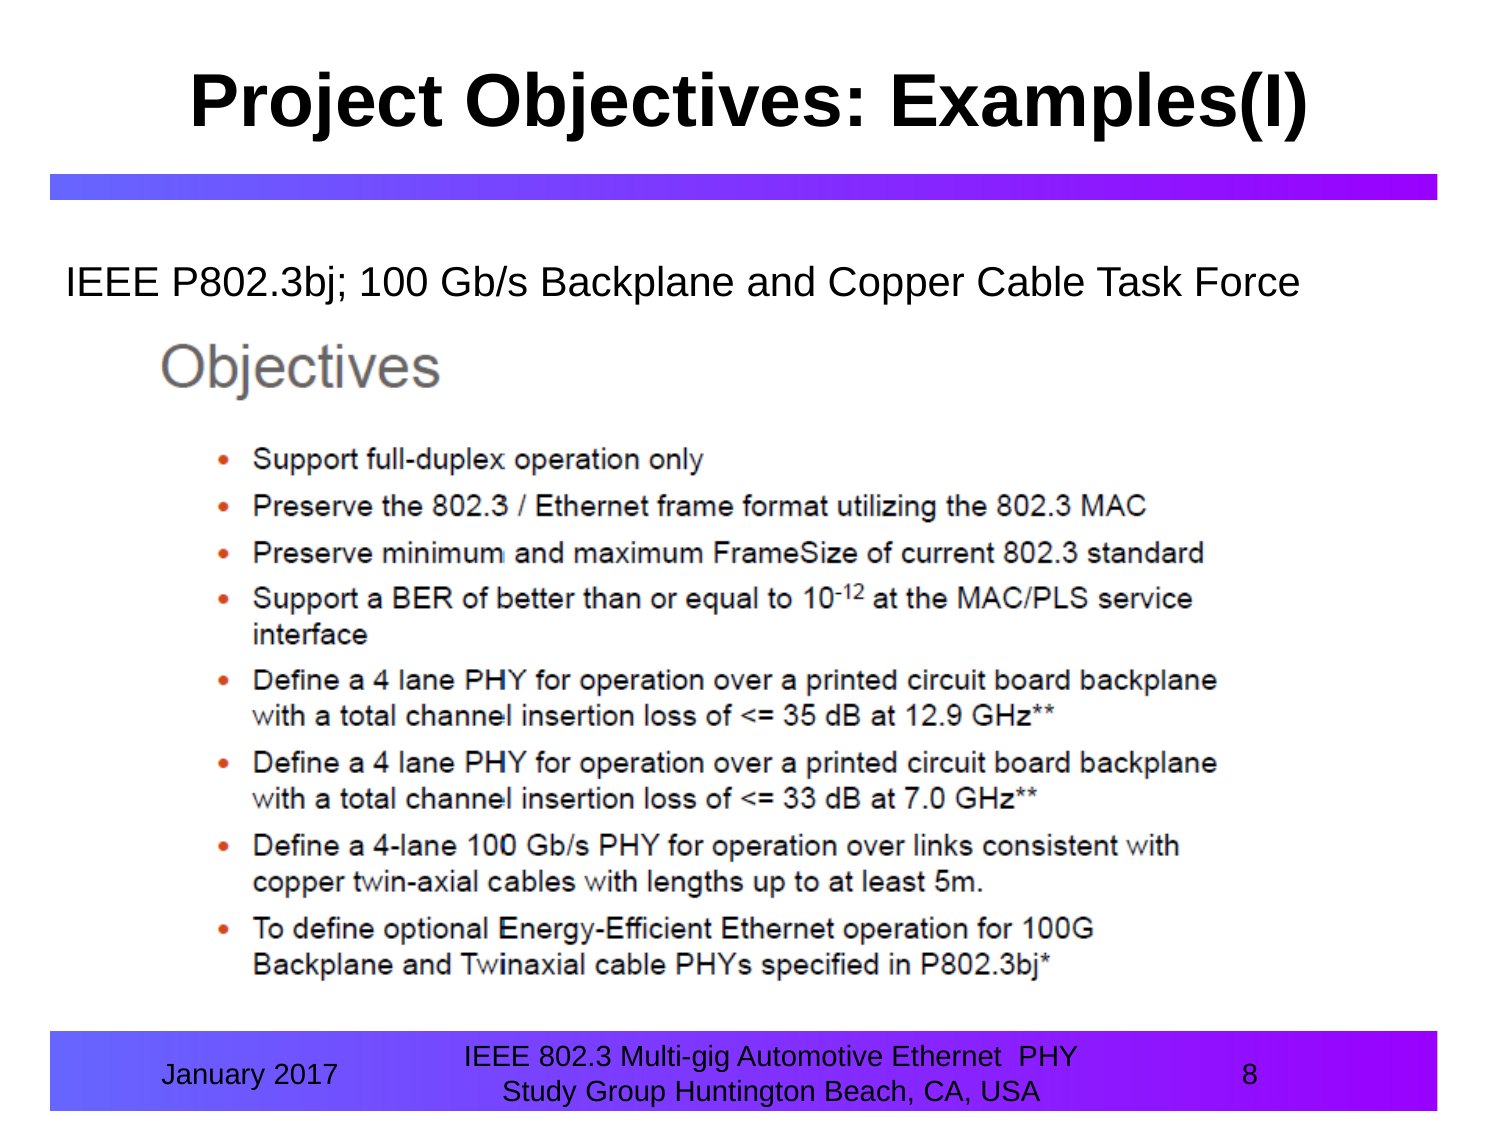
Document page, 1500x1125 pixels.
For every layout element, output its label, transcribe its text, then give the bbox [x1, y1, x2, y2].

title Project Objectives: Examples(I) [75, 25, 1425, 168]
picture [150, 327, 1242, 1003]
list IEEE P802.3bj; 100 Gb/s Backplane and Copper Cable Task Force [50, 188, 1437, 969]
footer IEEE 802.3 Multi-gig Automotive Ethernet PHY Study Group Huntington Beach, CA, USA [416, 1042, 1074, 1103]
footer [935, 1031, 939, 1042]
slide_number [75, 1042, 416, 1103]
slide_number 8 [1074, 1042, 1425, 1103]
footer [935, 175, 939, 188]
